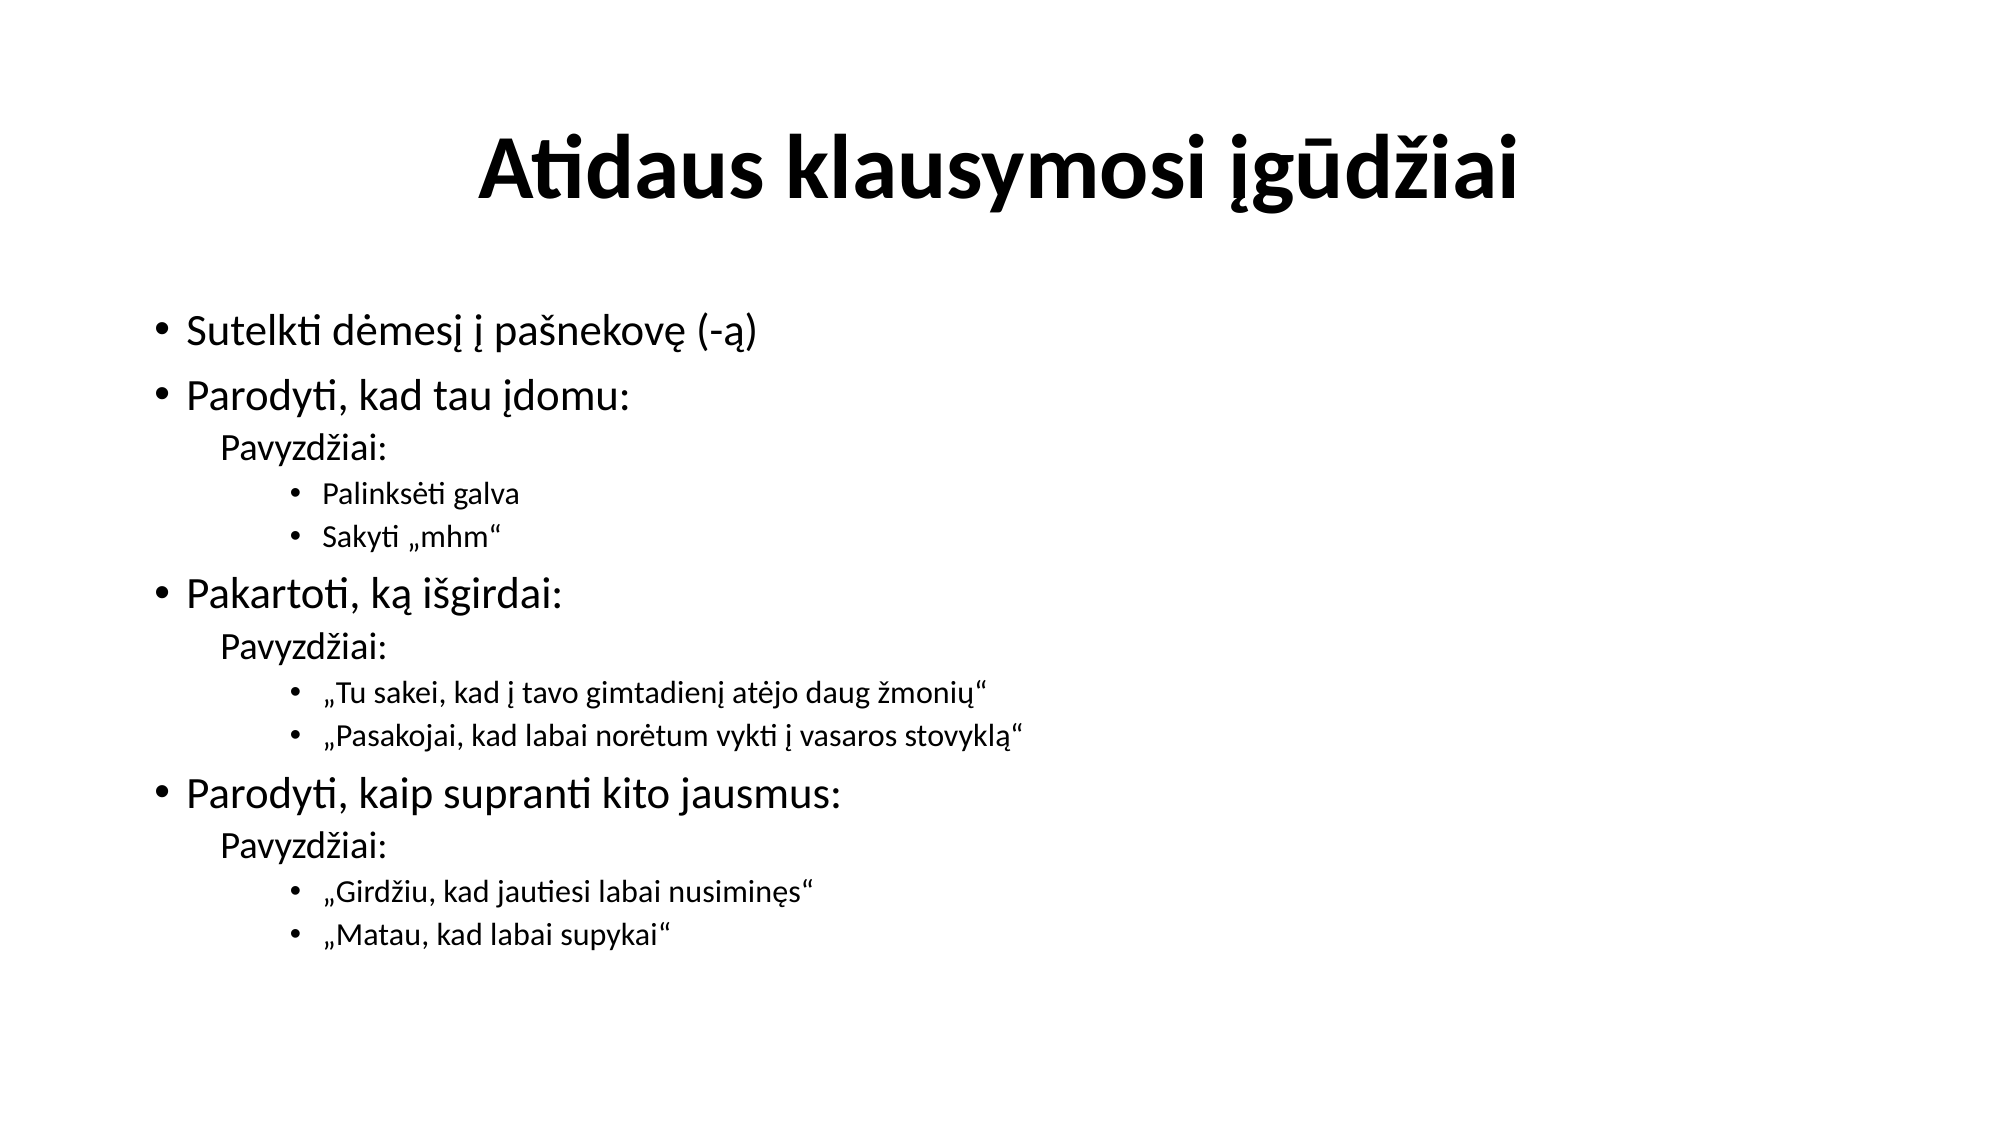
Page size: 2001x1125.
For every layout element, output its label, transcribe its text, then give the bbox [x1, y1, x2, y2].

title Atidaus klausymosi įgūdžiai [137, 59, 1863, 278]
list Sutelkti dėmesį į pašnekovę (-ą) Parodyti, kad tau įdomu: Pavyzdžiai: Palinksėti galva Sakyti „mhm“ Pakartoti, ką išgirdai: Pavyzdžiai: „Tu sakei, kad į tavo gimtadienį atėjo daug žmonių“ „Pasakojai, kad labai norėtum vykti į vasaros stovyklą“ Parodyti, kaip supranti kito jausmus: Pavyzdžiai: „Girdžiu, kad jautiesi labai nusiminęs“ „Matau, kad labai supykai“ [137, 299, 1863, 1014]
